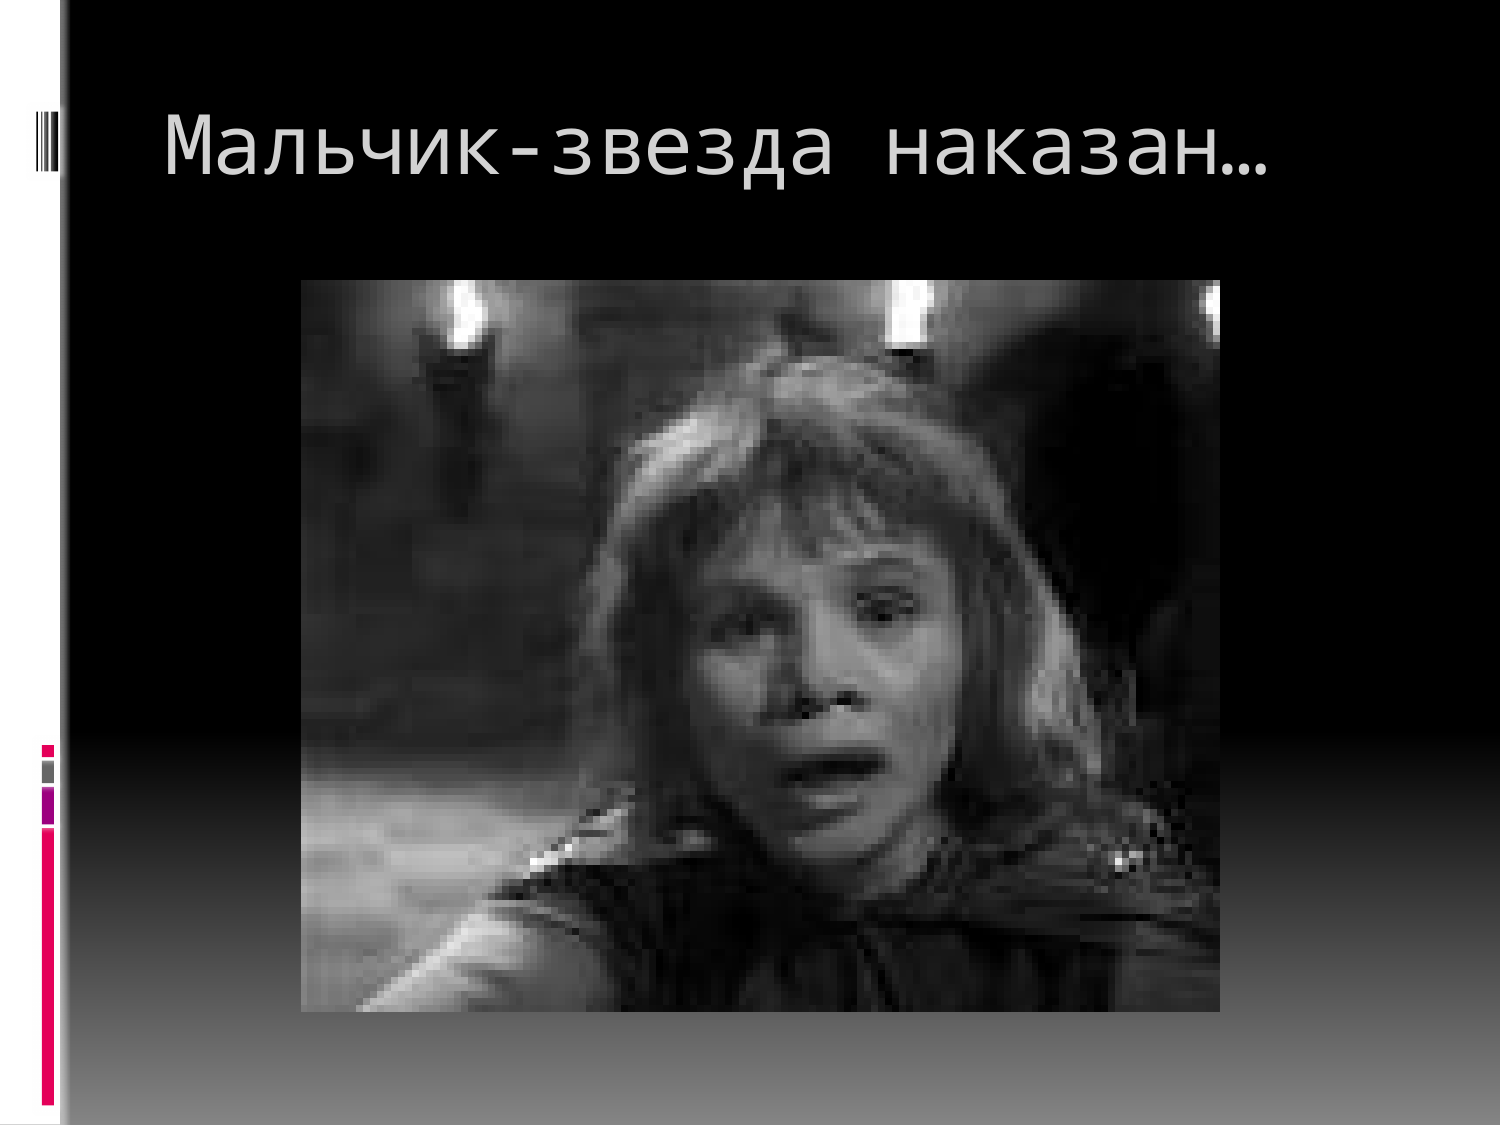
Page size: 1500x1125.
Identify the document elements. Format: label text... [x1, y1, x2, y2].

title Мальчик-звезда наказан… [150, 83, 1425, 234]
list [300, 280, 1220, 1012]
